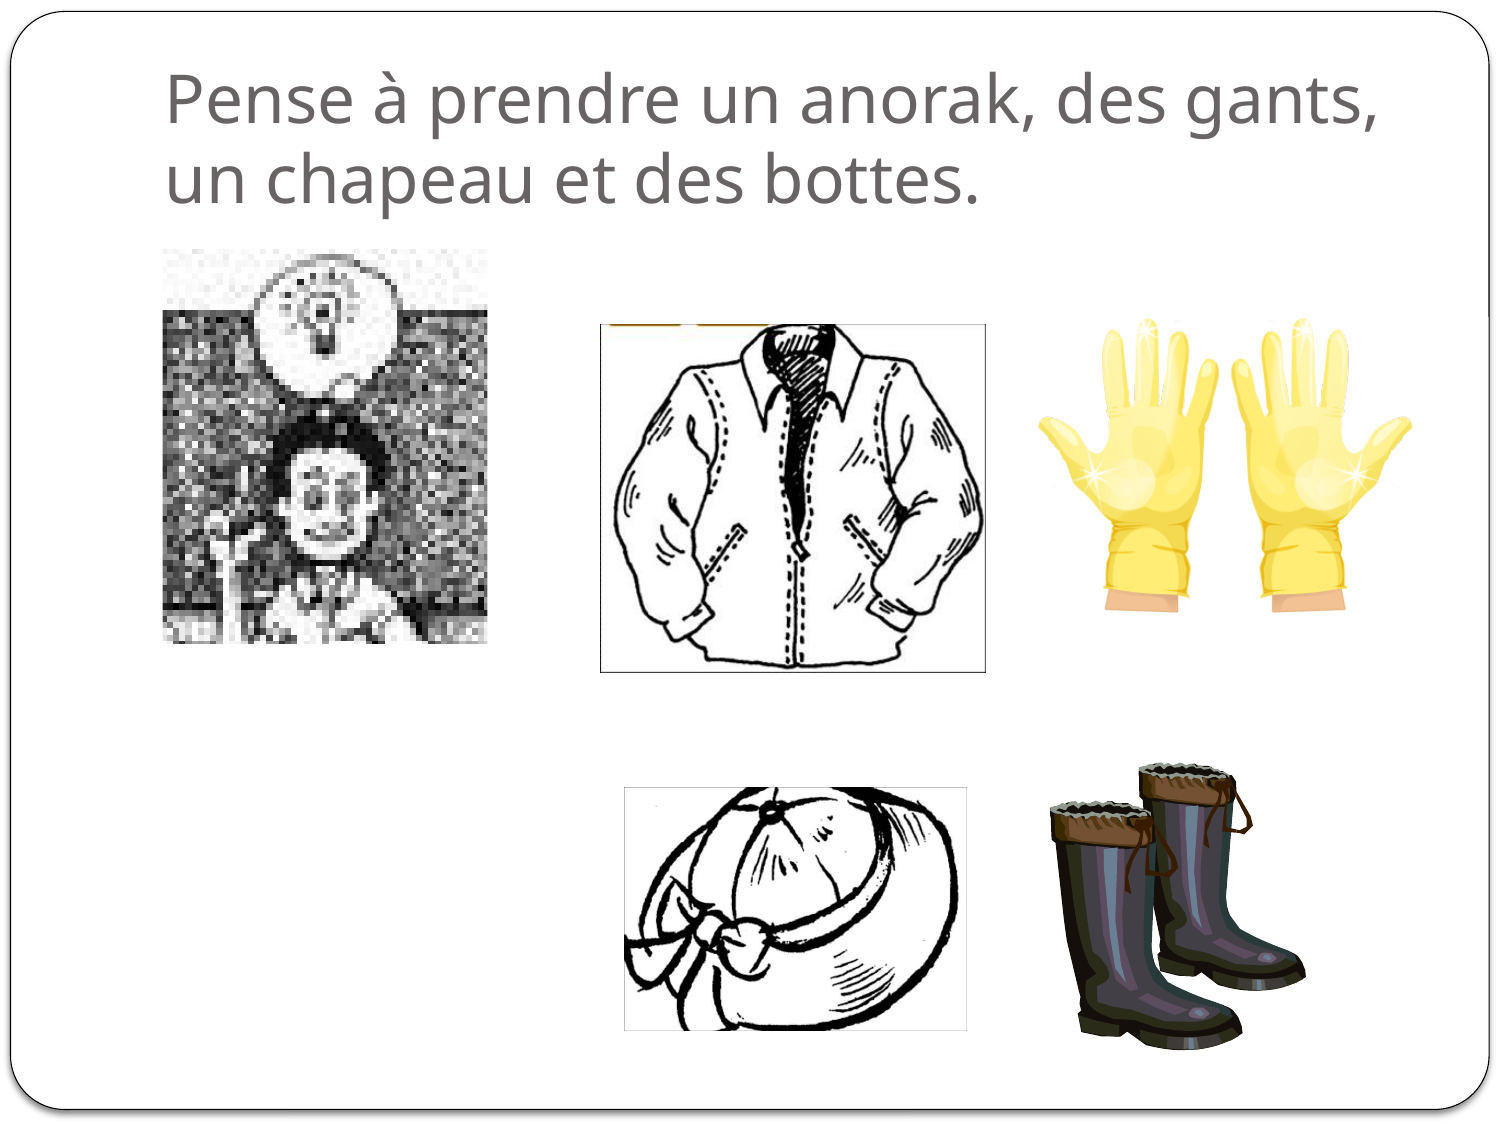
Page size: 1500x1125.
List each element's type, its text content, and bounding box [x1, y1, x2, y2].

picture [624, 787, 967, 1031]
picture [599, 312, 1476, 673]
title Pense à prendre un anorak, des gants, un chapeau et des bottes. [150, 45, 1425, 233]
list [162, 249, 488, 644]
picture [1049, 762, 1307, 1055]
